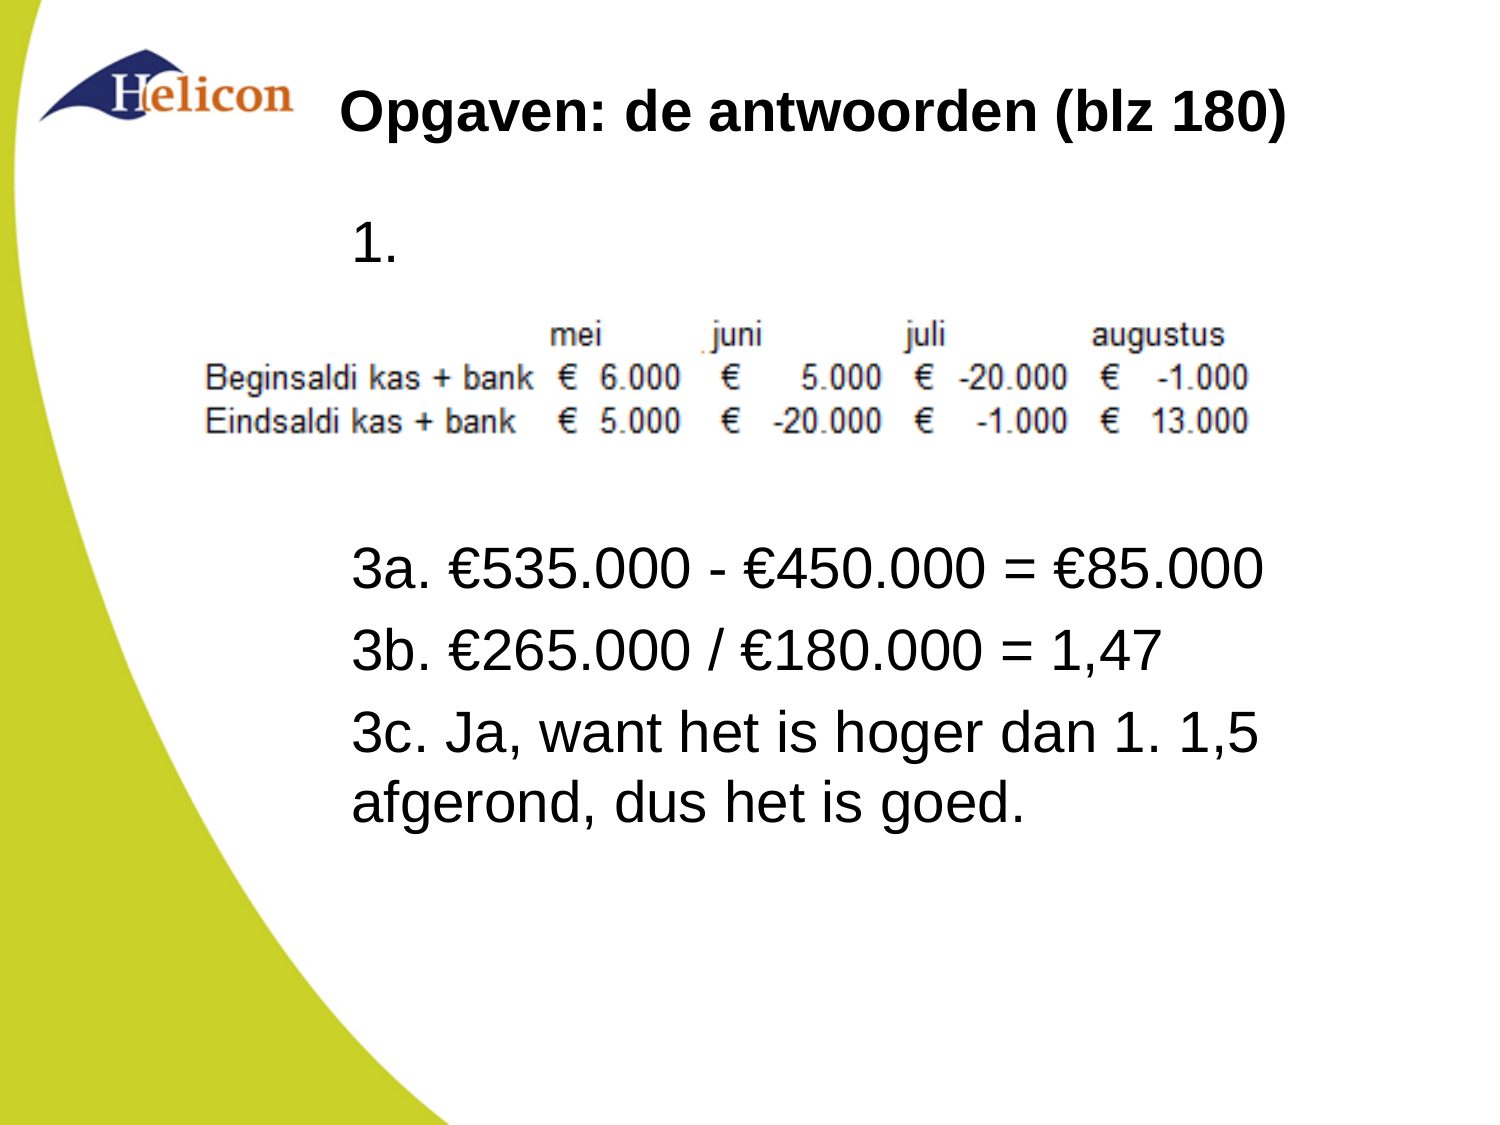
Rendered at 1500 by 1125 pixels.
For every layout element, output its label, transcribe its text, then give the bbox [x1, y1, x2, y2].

title Opgaven: de antwoorden (blz 180) [324, 54, 1415, 161]
list 1. 3a. €535.000 - €450.000 = €85.000 3b. €265.000 / €180.000 = 1,47 3c. Ja, want het is hoger dan 1. 1,5 afgerond, dus het is goed. [336, 196, 1425, 1005]
picture [0, 0, 1500, 1125]
